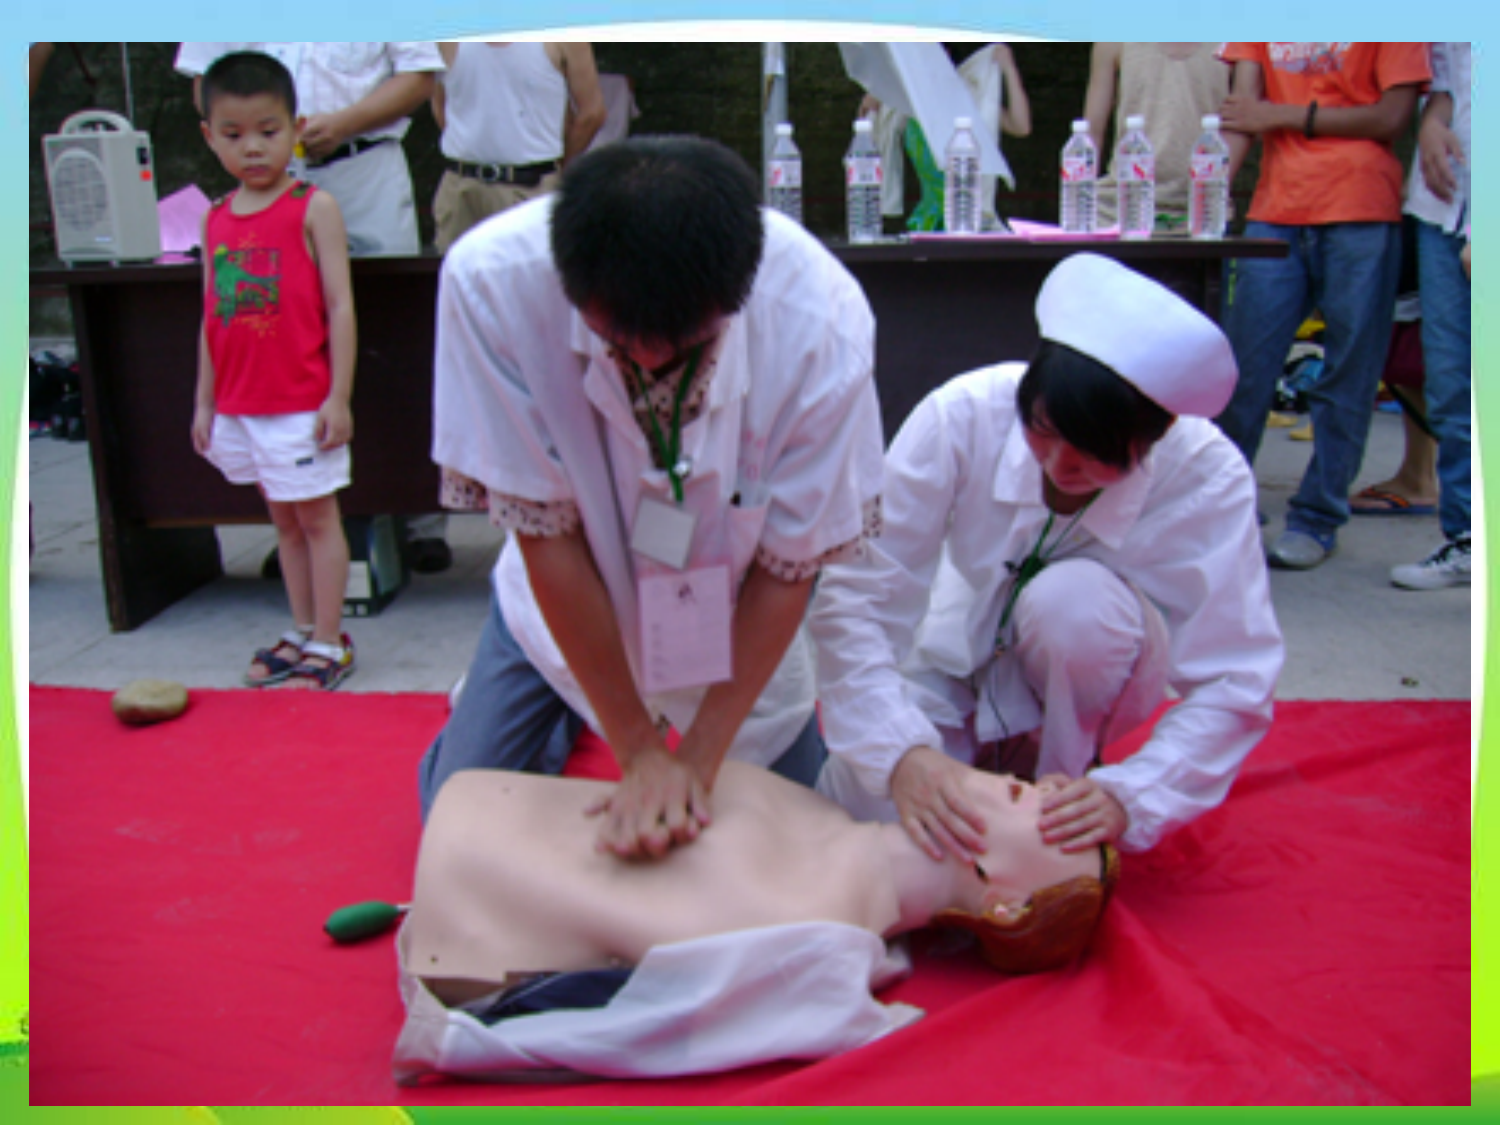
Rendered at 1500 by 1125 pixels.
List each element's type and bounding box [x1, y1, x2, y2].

picture [0, 0, 1500, 1125]
list [29, 42, 1471, 1107]
